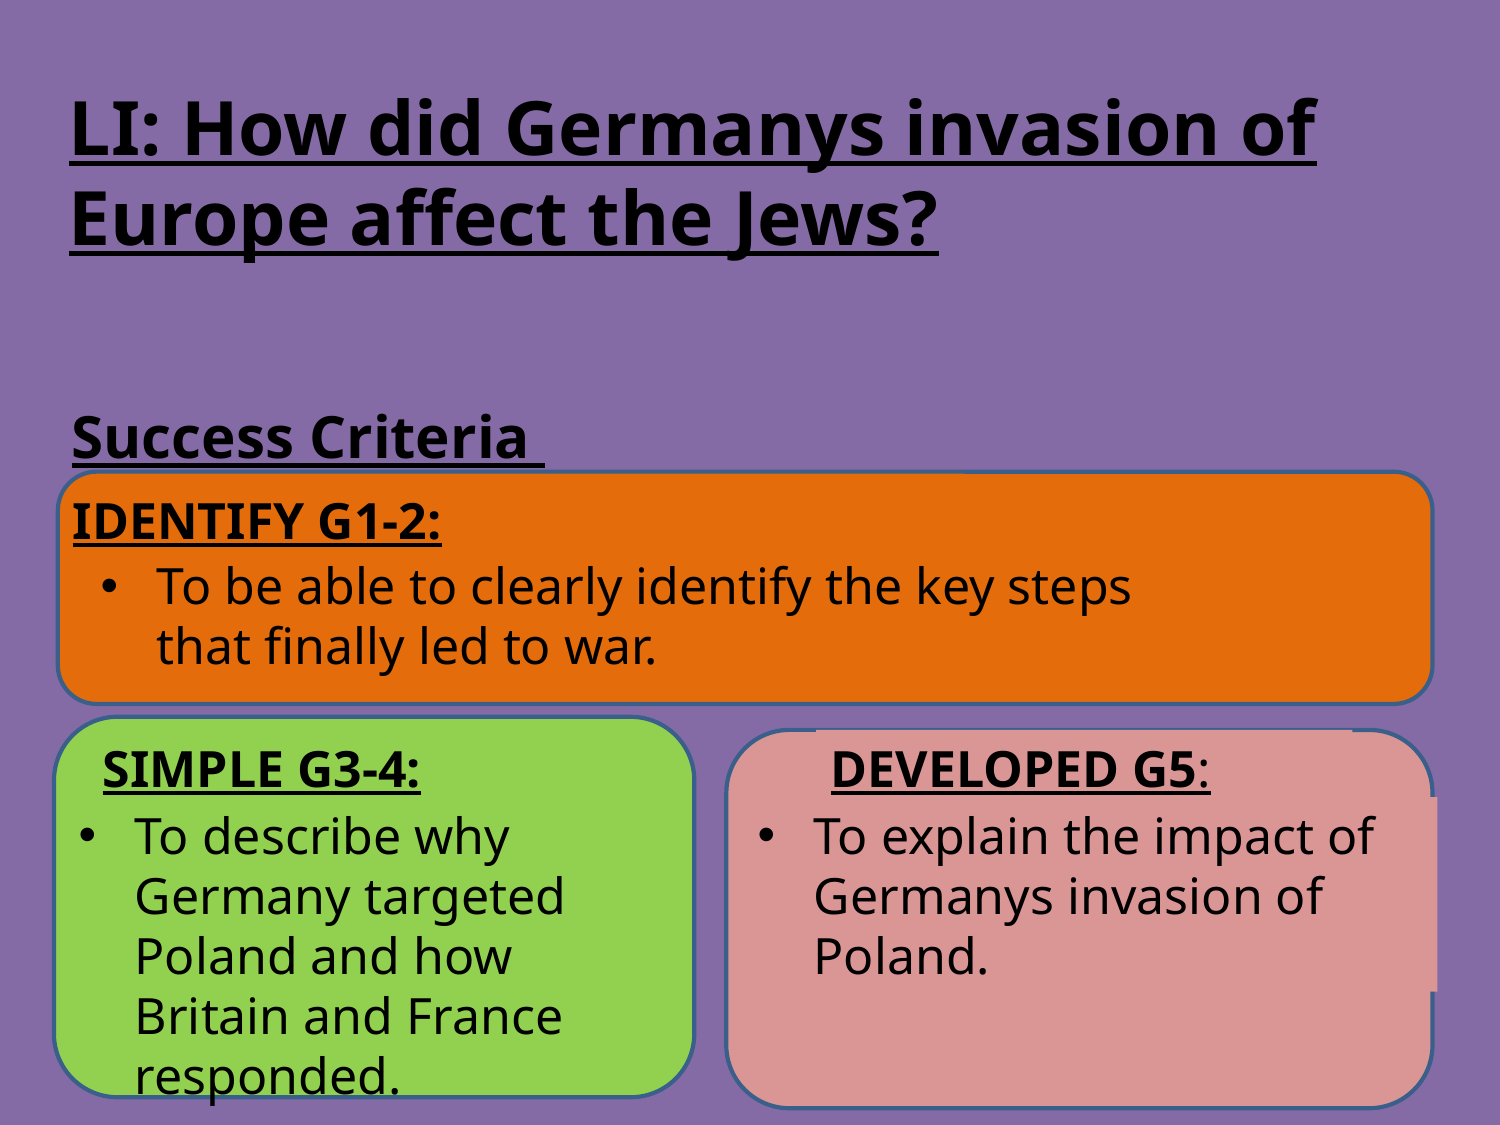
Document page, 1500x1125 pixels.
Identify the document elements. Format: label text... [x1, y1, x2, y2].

text_box To describe why Germany targeted Poland and how Britain and France responded. [63, 797, 642, 1112]
text_box [51, 714, 697, 1099]
text_box Success Criteria [56, 392, 642, 478]
text_box [724, 727, 1435, 1111]
text_box To be able to clearly identify the key steps that finally led to war. [85, 547, 1400, 683]
text_box LI: How did Germanys invasion of Europe affect the Jews? [53, 73, 1475, 268]
text_box SIMPLE G3-4: [87, 729, 489, 797]
text_box DEVELOPED G5: [816, 729, 1353, 797]
text_box To explain the impact of Germanys invasion of Poland. [742, 797, 1438, 992]
text_box IDENTIFY G1-2: [57, 481, 620, 557]
text_box [55, 469, 1435, 707]
